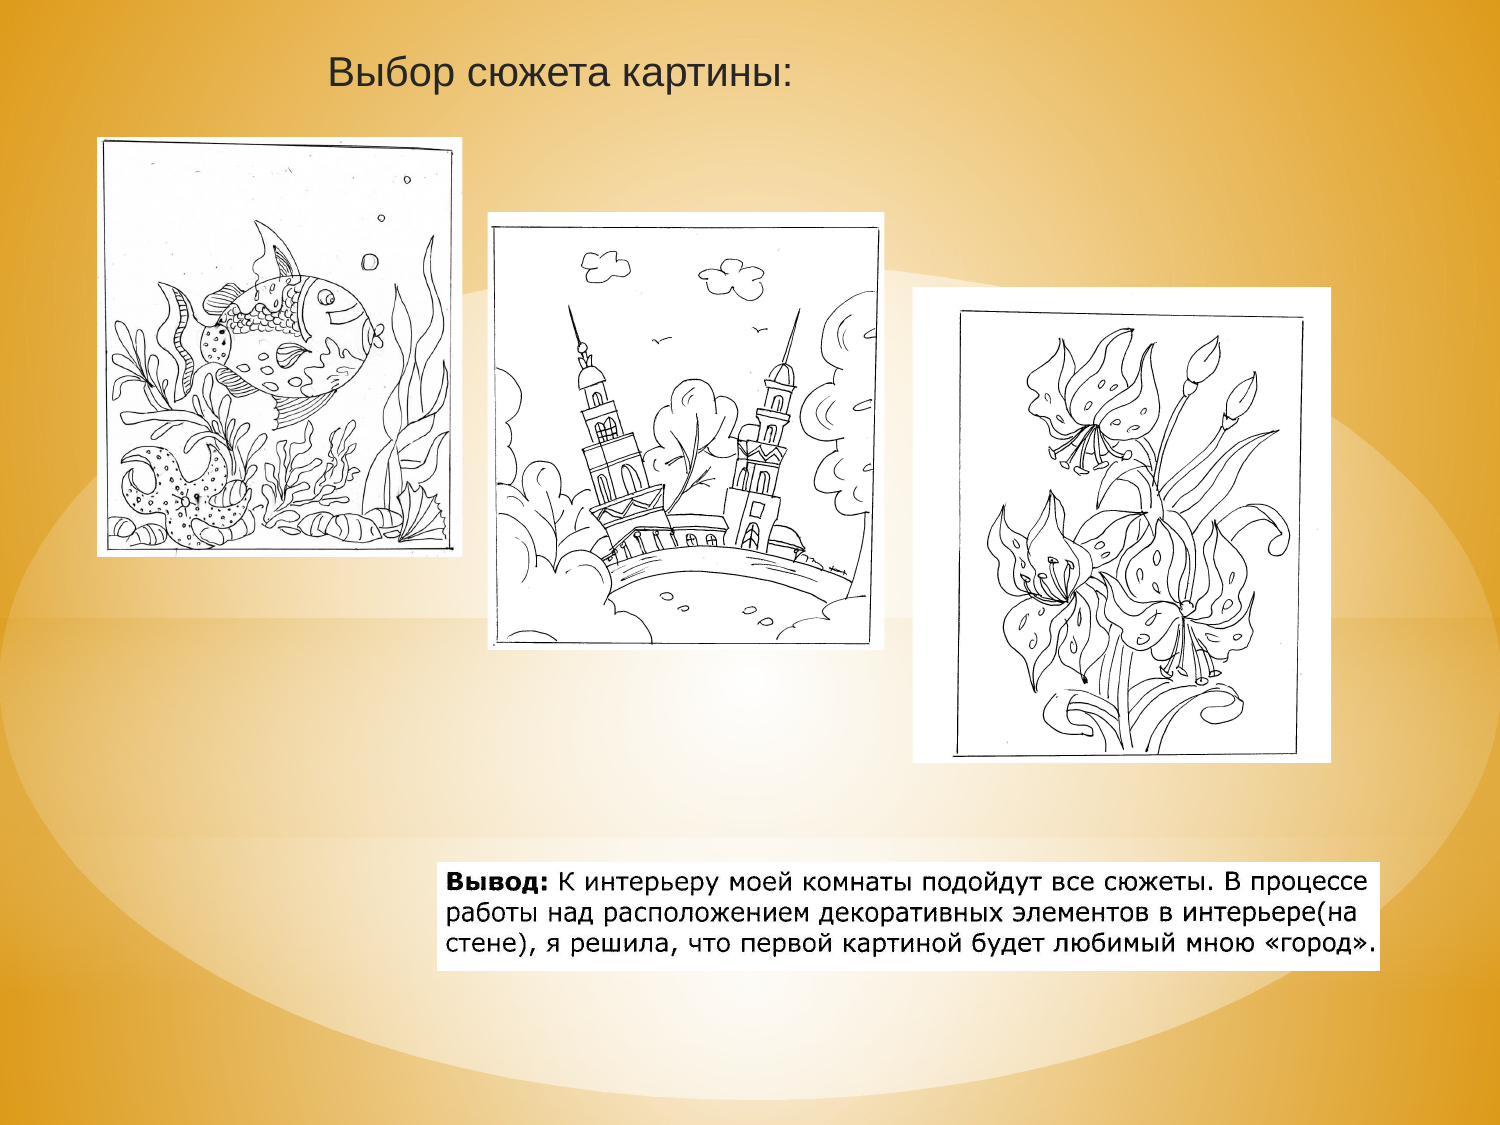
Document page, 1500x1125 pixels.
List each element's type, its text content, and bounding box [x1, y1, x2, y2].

picture [912, 287, 1332, 763]
picture [87, 137, 463, 557]
picture [487, 212, 885, 651]
picture [437, 862, 1380, 971]
text_box Выбор сюжета картины: [312, 37, 1400, 103]
